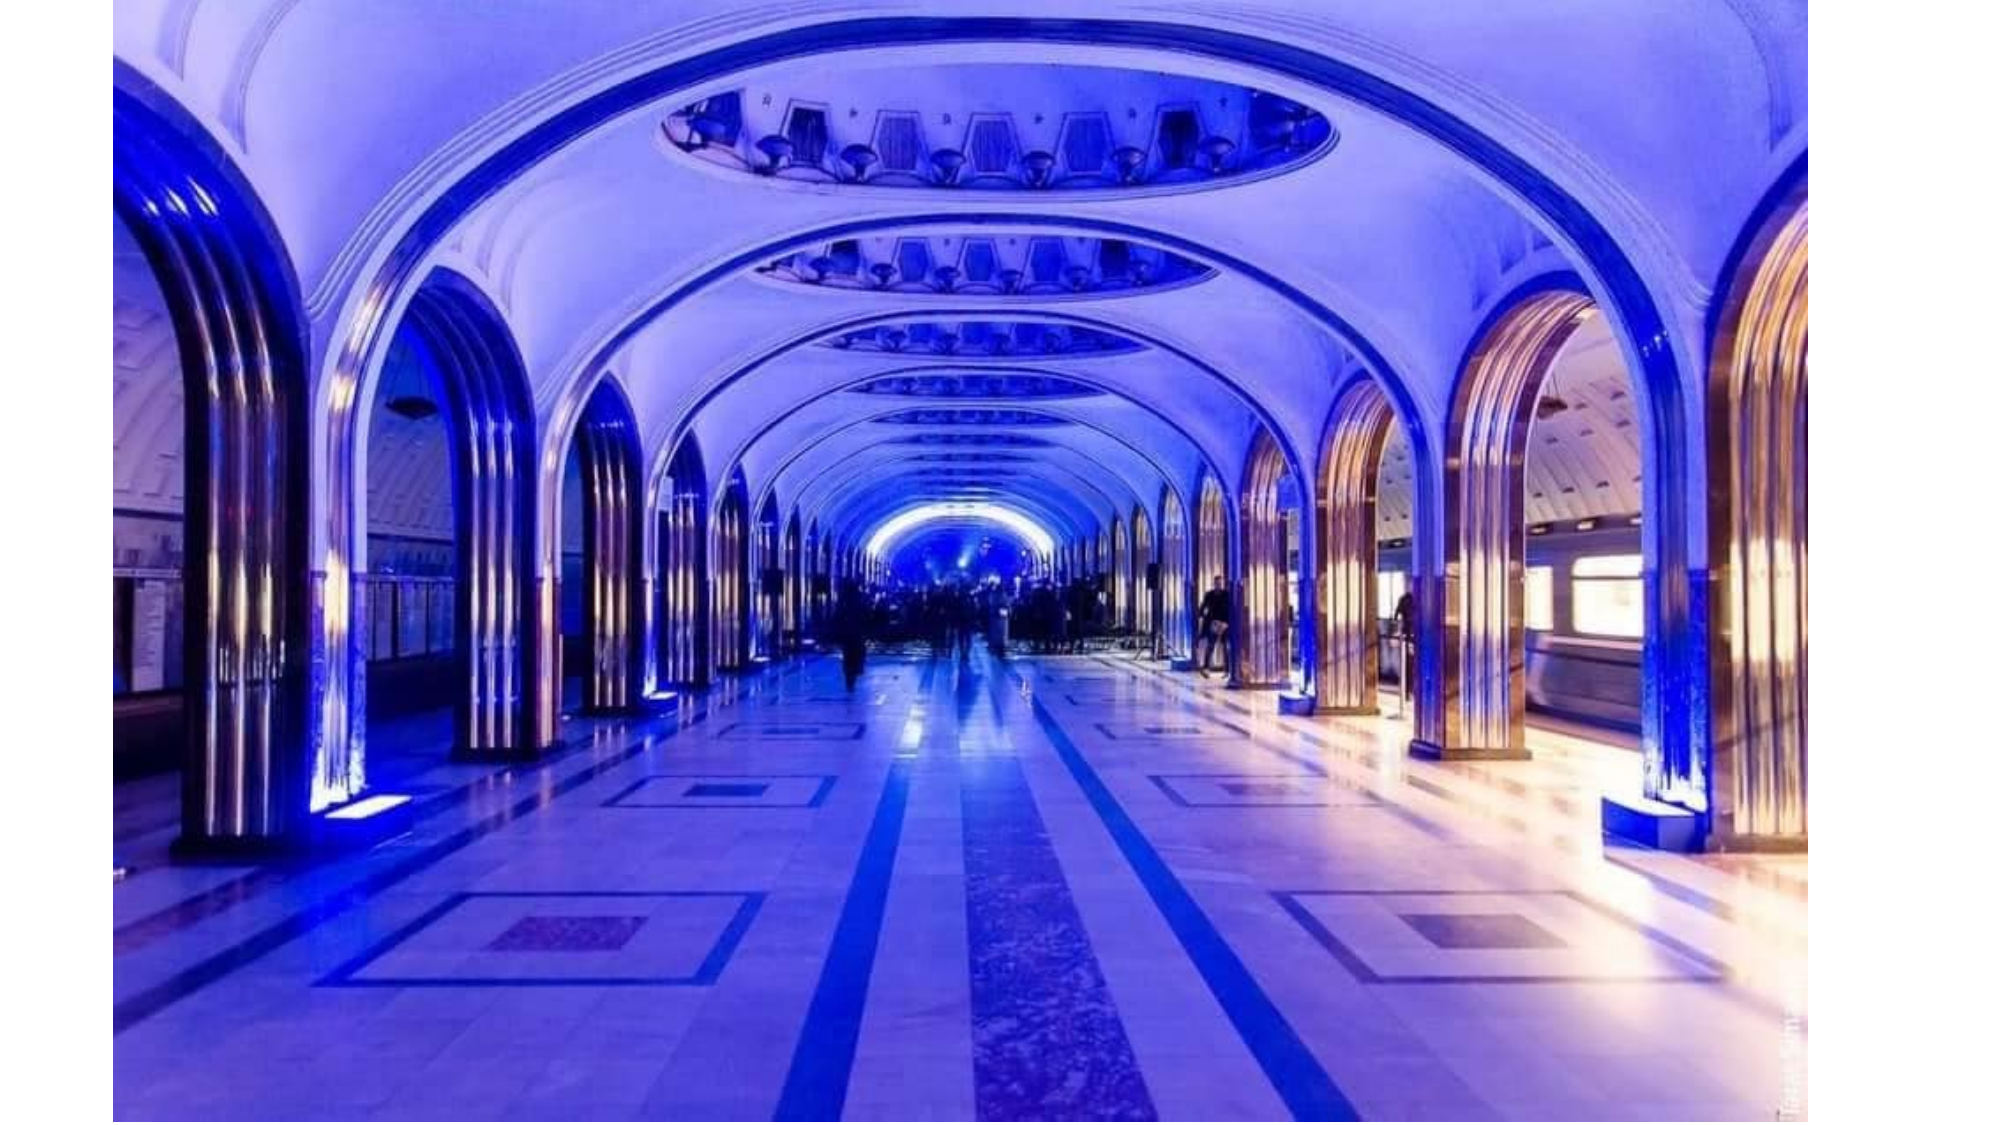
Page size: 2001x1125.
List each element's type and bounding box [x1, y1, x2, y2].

picture [113, 0, 1808, 1122]
